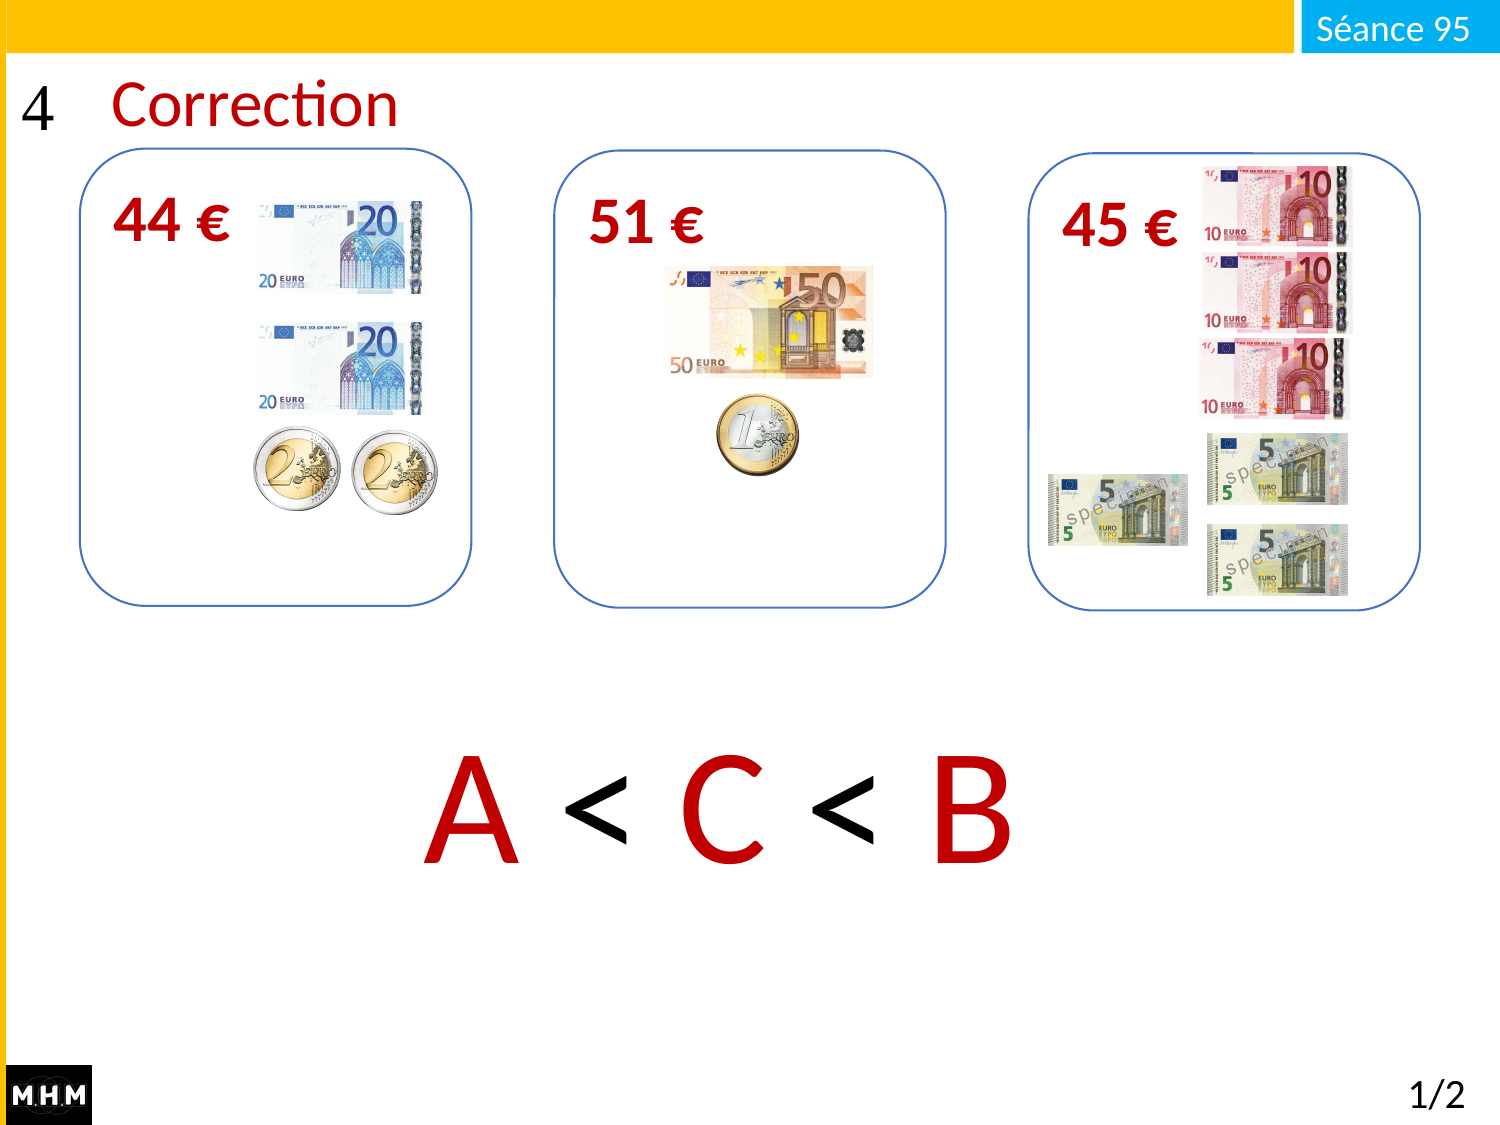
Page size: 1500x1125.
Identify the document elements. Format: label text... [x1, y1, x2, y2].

picture [254, 200, 427, 294]
text_box 51 € [553, 149, 947, 609]
title Correction [96, 60, 1391, 149]
picture [351, 430, 438, 515]
picture [253, 426, 341, 511]
list 1/2 [1373, 1064, 1500, 1125]
picture [6, 1065, 92, 1125]
picture [1201, 252, 1353, 335]
picture [1048, 474, 1188, 546]
picture [716, 393, 800, 477]
picture [664, 266, 873, 379]
text_box A < C < B [382, 689, 1059, 905]
picture [1201, 166, 1353, 248]
text_box 44 € [78, 149, 473, 607]
text_box 45 € [1027, 152, 1421, 612]
picture [1198, 338, 1350, 421]
picture [1207, 433, 1348, 505]
picture [1207, 524, 1348, 596]
picture [254, 322, 427, 415]
